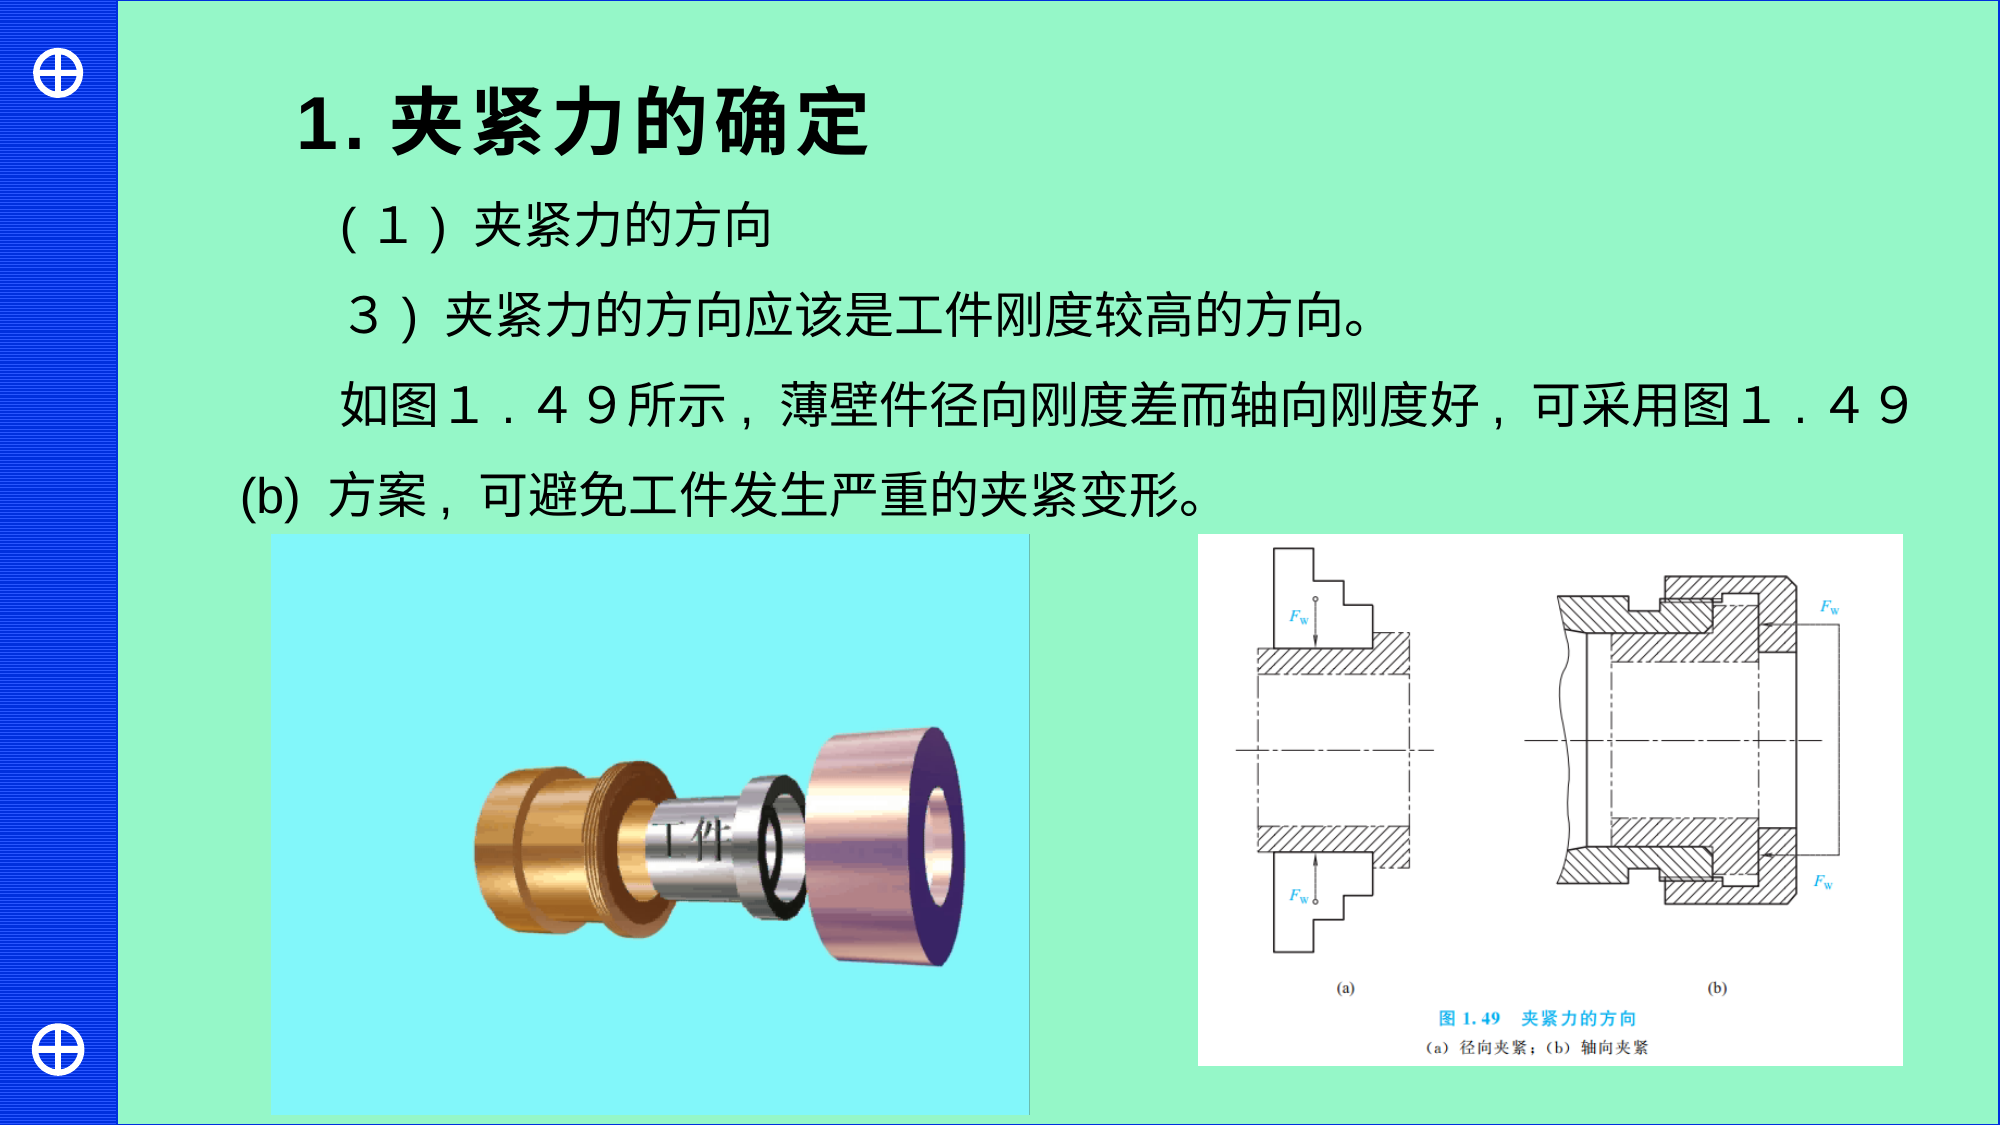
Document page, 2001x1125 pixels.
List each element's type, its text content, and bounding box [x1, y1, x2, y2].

picture [271, 534, 1031, 1115]
text_box (１) 夹紧力的方向 ３) 夹紧力的方向应该是工件刚度较高的方向。 如图１.４９所示, 薄壁件径向刚度差而轴向刚度好, 可采用图１.４９ (b) 方案, 可避免工件发生严重的夹紧变形。 [225, 156, 1961, 532]
picture [1198, 534, 1903, 1066]
text_box 1.夹紧力的确定 [173, 51, 1462, 173]
